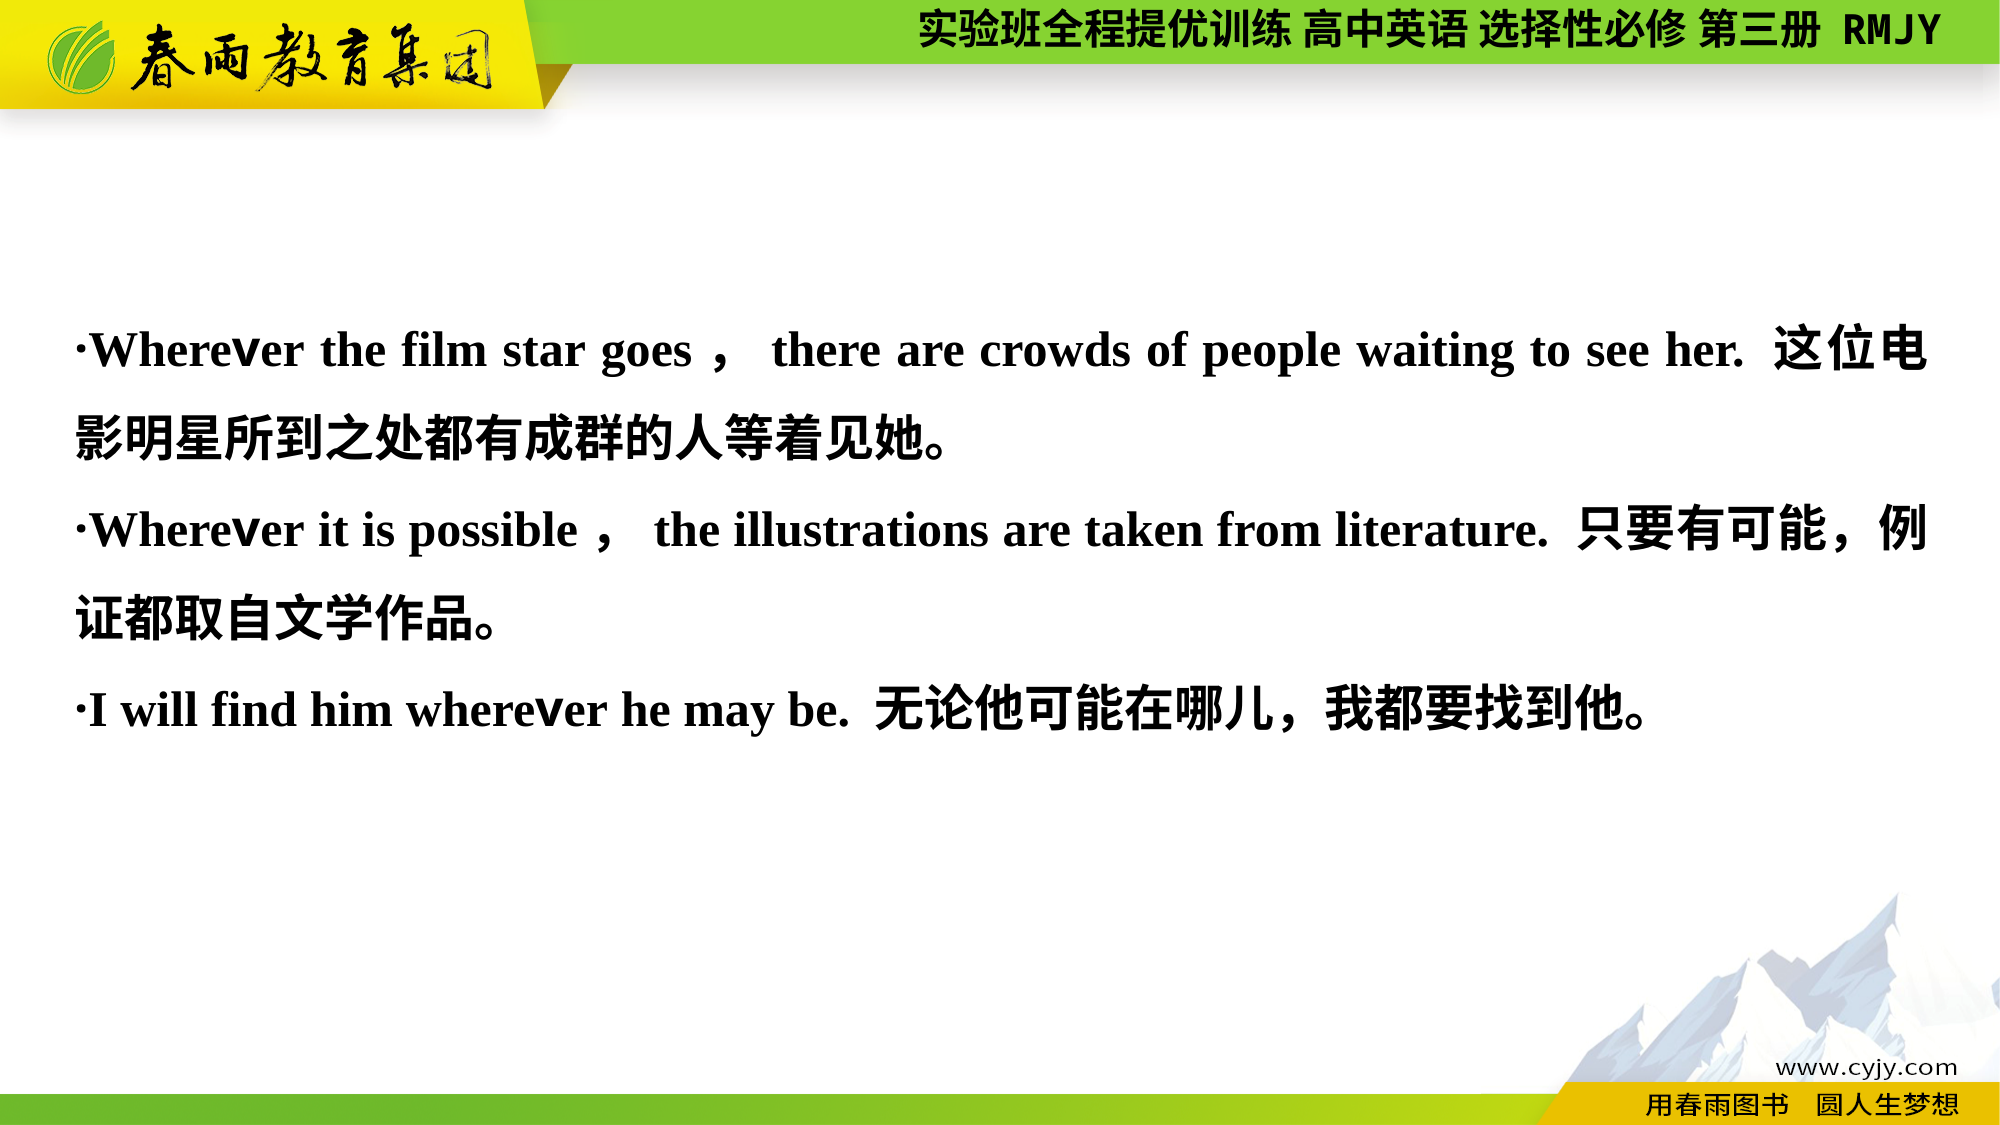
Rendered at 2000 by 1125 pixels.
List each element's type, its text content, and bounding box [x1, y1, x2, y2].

list ·Wherever the film star goes，there are crowds of people waiting to see her. 这位电影明星所到之处都有成群的人等着见她。 ·Wherever it is possible，the illustrations are taken from literature. 只要有可能，例证都取自文学作品。 ·I will find him wherever he may be. 无论他可能在哪儿，我都要找到他。 [59, 278, 1944, 739]
picture [0, 0, 2000, 1125]
